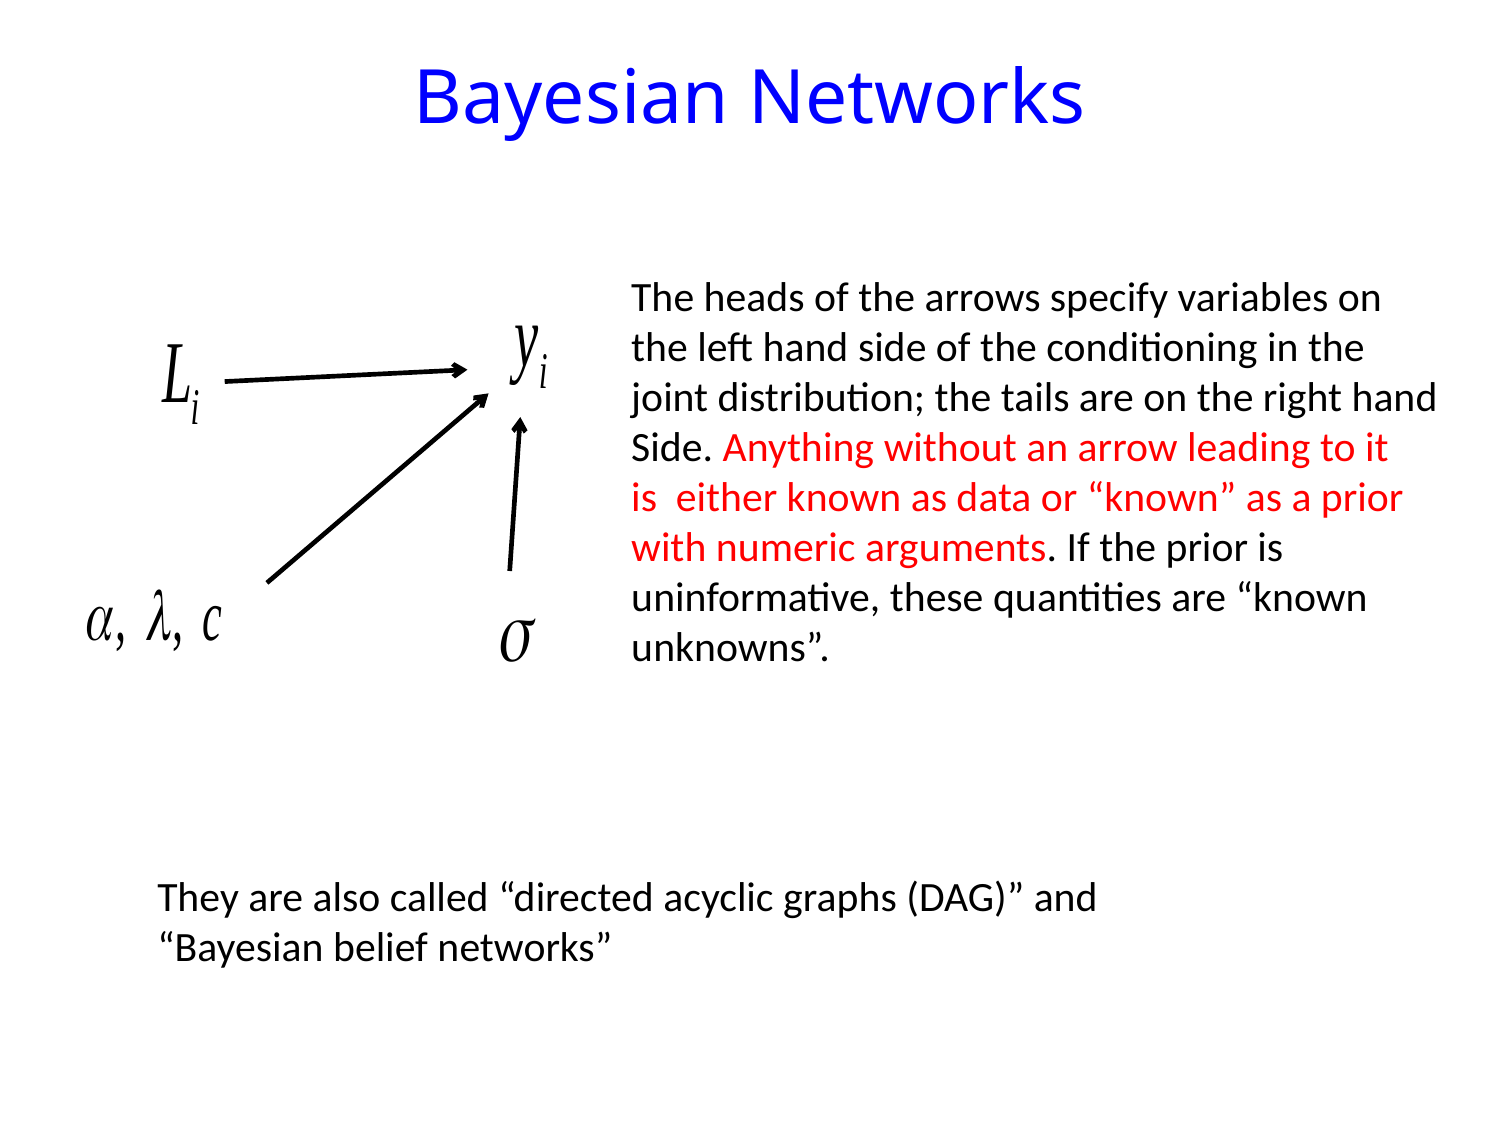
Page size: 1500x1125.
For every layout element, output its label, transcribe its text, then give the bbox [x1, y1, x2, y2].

text_box The heads of the arrows specify variables on the left hand side of the conditioning in the joint distribution; the tails are on the right hand Side. Anything without an arrow leading to it is either known as data or “known” as a prior with numeric arguments. If the prior is uninformative, these quantities are “known unknowns”. [616, 262, 1463, 678]
text_box They are also called “directed acyclic graphs (DAG)” and “Bayesian belief networks” [142, 862, 1200, 978]
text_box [79, 278, 561, 685]
title Bayesian Networks [75, 0, 1425, 188]
